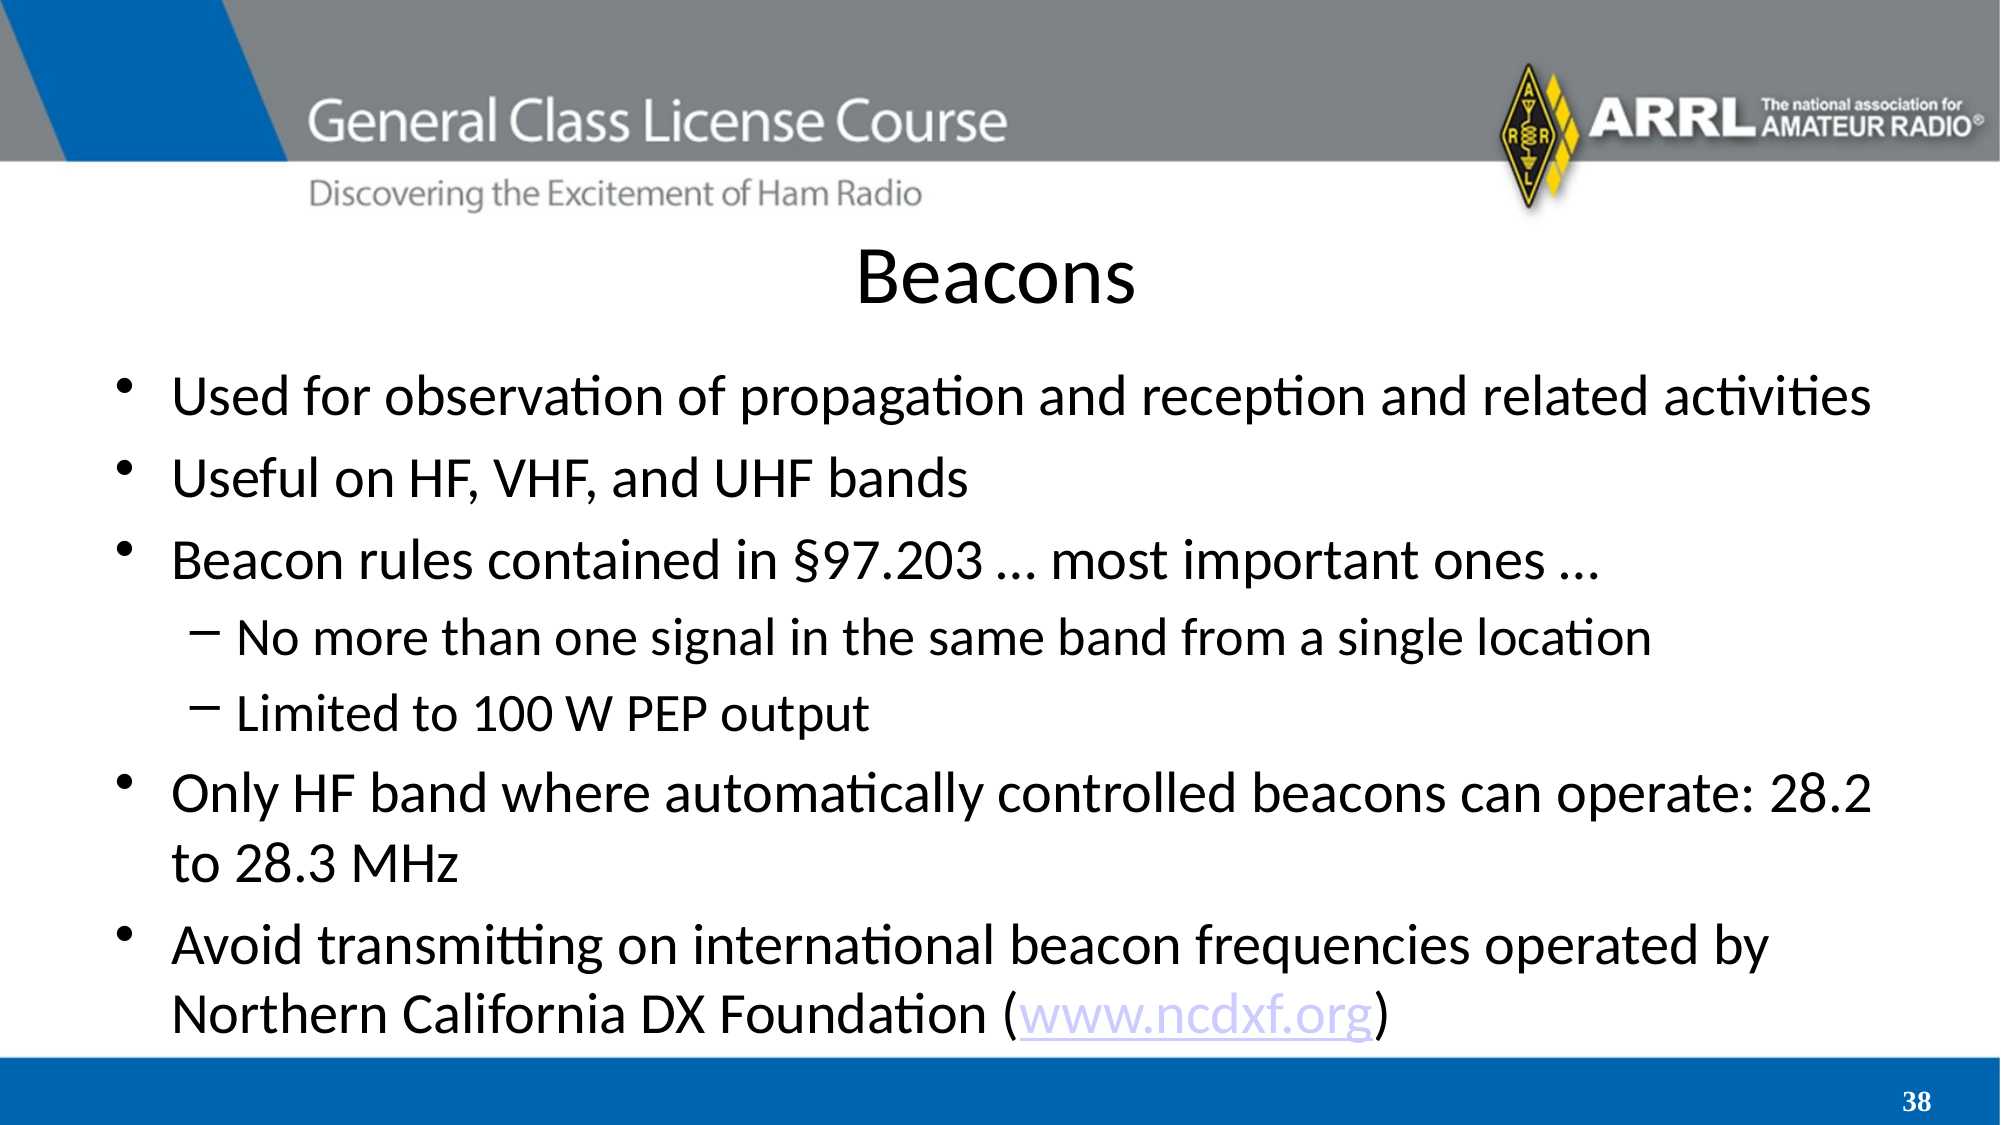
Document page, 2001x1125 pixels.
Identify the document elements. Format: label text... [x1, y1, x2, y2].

list Used for observation of propagation and reception and related activities Useful on HF, VHF, and UHF bands Beacon rules contained in §97.203 … most important ones … No more than one signal in the same band from a single location Limited to 100 W PEP output Only HF band where automatically controlled beacons can operate: 28.2 to 28.3 MHz Avoid transmitting on international beacon frequencies operated by Northern California DX Foundation (www.ncdxf.org) [99, 350, 1938, 1069]
title Beacons [96, 212, 1897, 356]
picture [0, 0, 2001, 1125]
